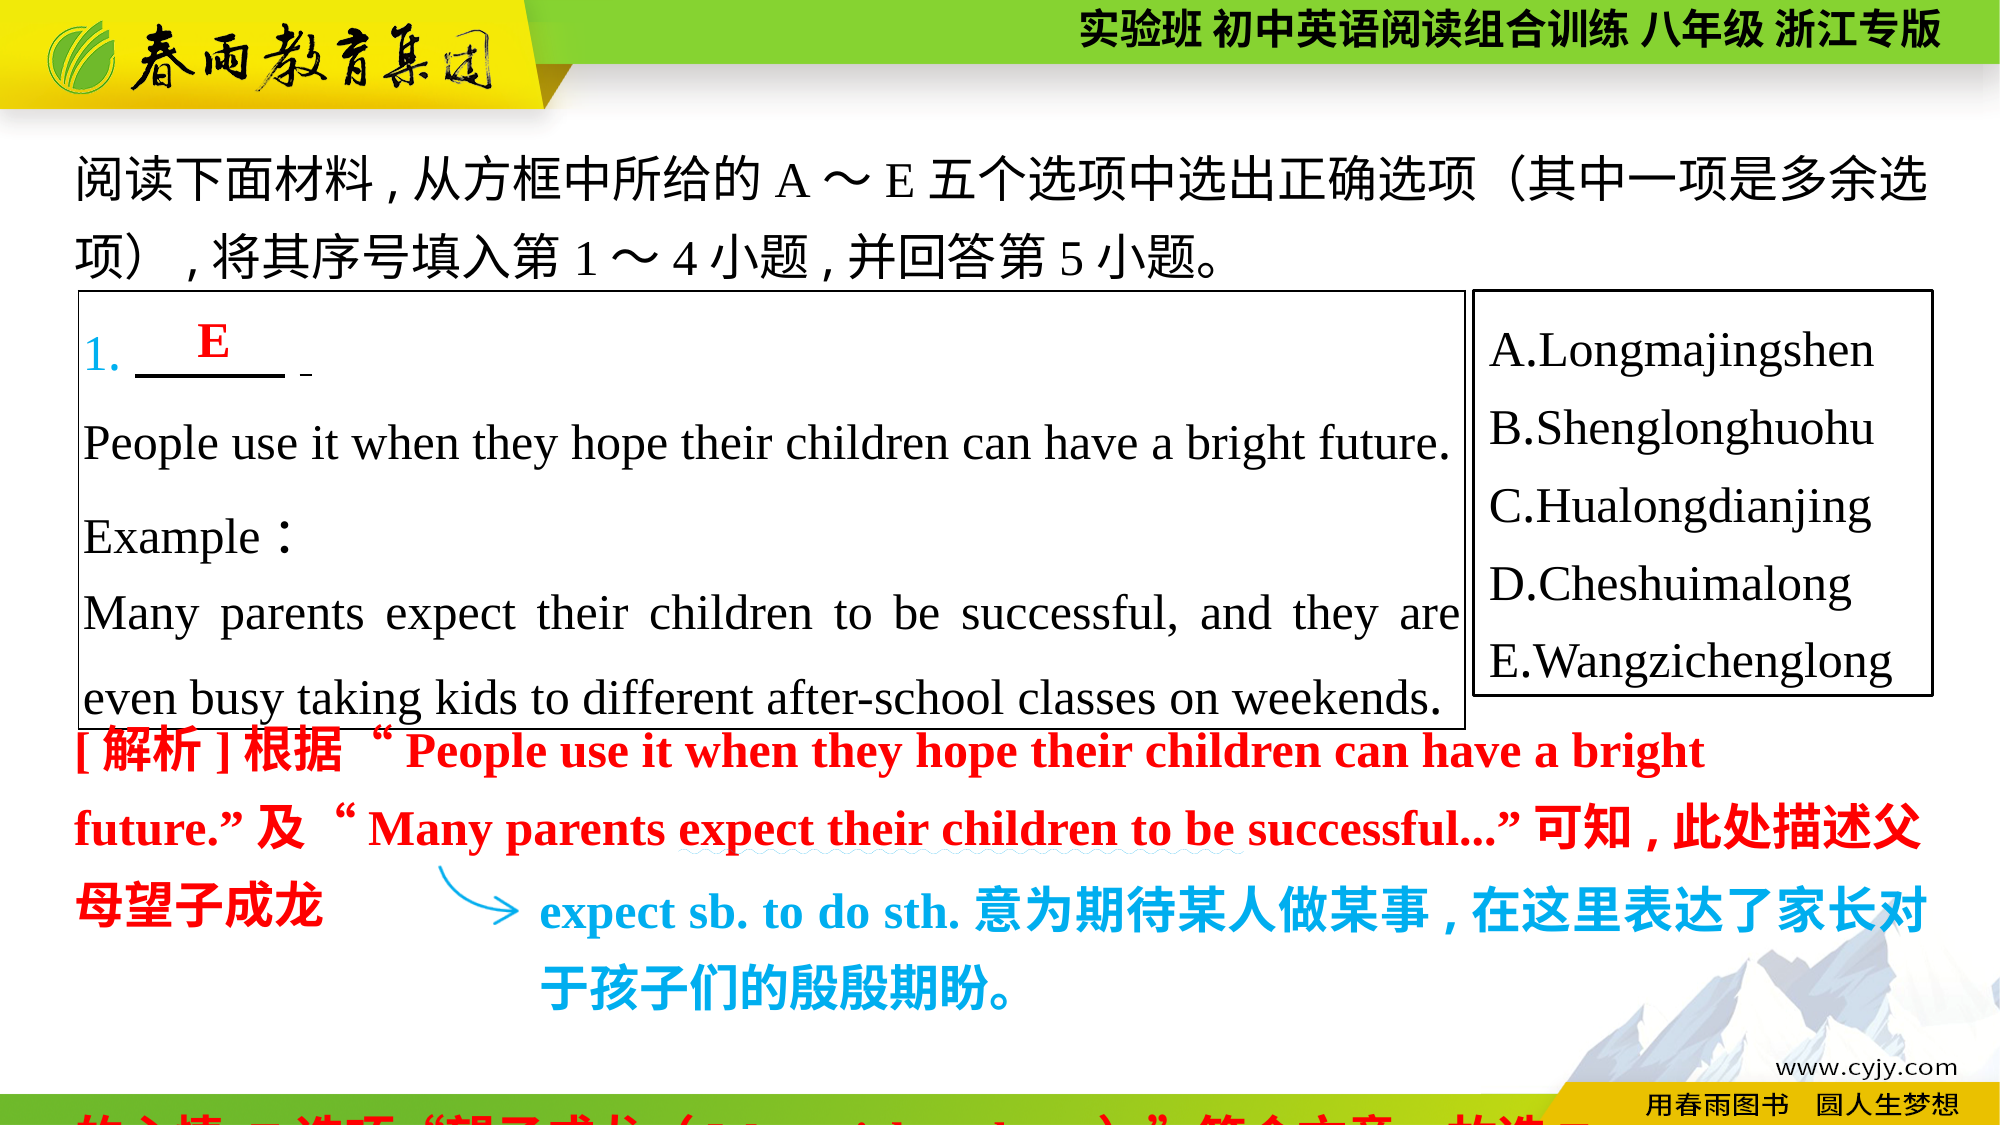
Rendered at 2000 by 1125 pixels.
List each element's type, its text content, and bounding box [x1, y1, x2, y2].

text_box expect sb. to do sth.意为期待某人做某事,在这里表达了家长对于孩子们的殷殷期盼。 [524, 853, 1944, 1025]
picture [0, 0, 2000, 1125]
text_box A.Longmajingshen B.Shenglonghuohu C.Hualongdianjing D.Cheshuimalong E.Wangzichenglong [1473, 290, 1933, 692]
list 阅读下面材料,从方框中所给的A～E五个选项中选出正确选项（其中一项是多余选项）,将其序号填入第1～4小题,并回答第5小题。 [59, 122, 1944, 287]
table_header 1. . People use it when they hope their children can have a bright future. Example： Many parents expect their children to be successful, and they are even busy taking kids to different after-school classes on weekends. [79, 292, 1464, 692]
text_box E [182, 281, 246, 375]
text_box [解析]根据“People use it when they hope their children can have a bright future.”及“Many parents expect their children to be successful...”可知,此处描述父母望子成龙 的心情,E选项“望子成龙（Wangzichenglong）”符合文意。故选E。 [59, 692, 1944, 1125]
picture [431, 857, 525, 931]
